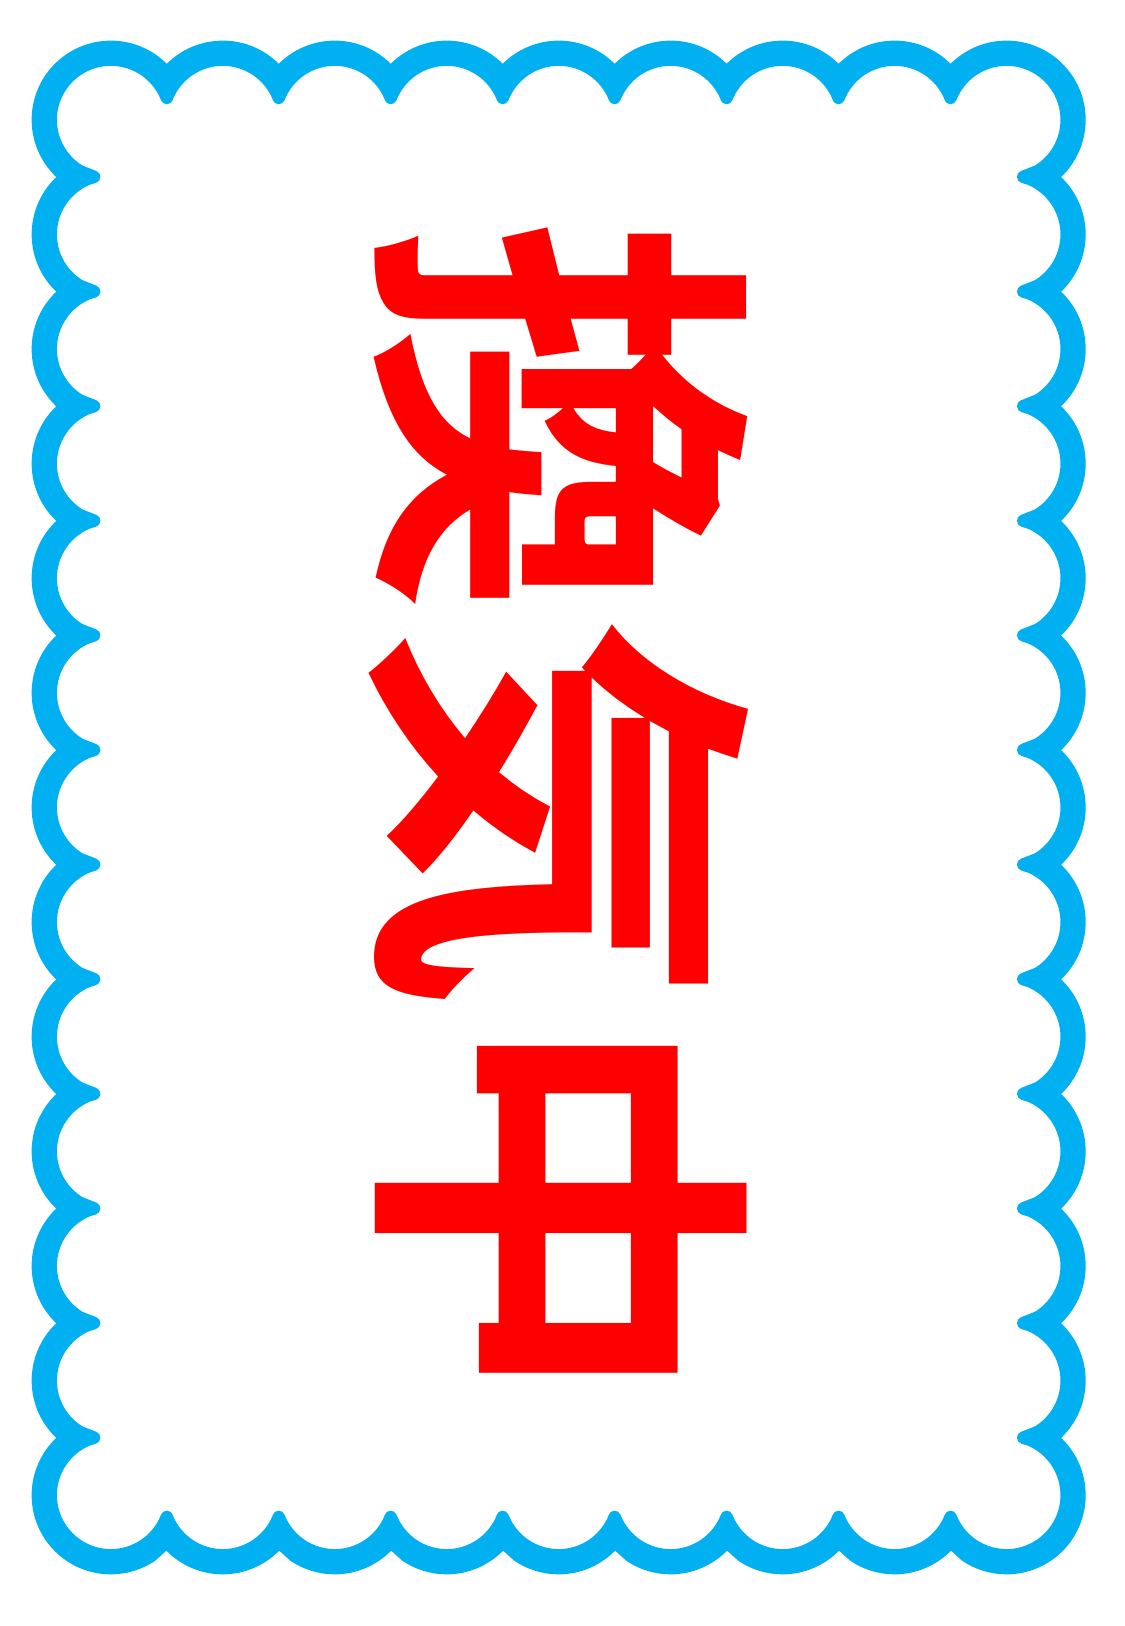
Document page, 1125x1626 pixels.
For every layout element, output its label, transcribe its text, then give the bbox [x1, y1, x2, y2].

text_box [638, 44, 703, 52]
text_box [750, 44, 1082, 1571]
text_box 換気中 [303, 52, 814, 1575]
text_box [414, 44, 479, 52]
text_box [35, 44, 367, 1571]
text_box [526, 44, 591, 52]
